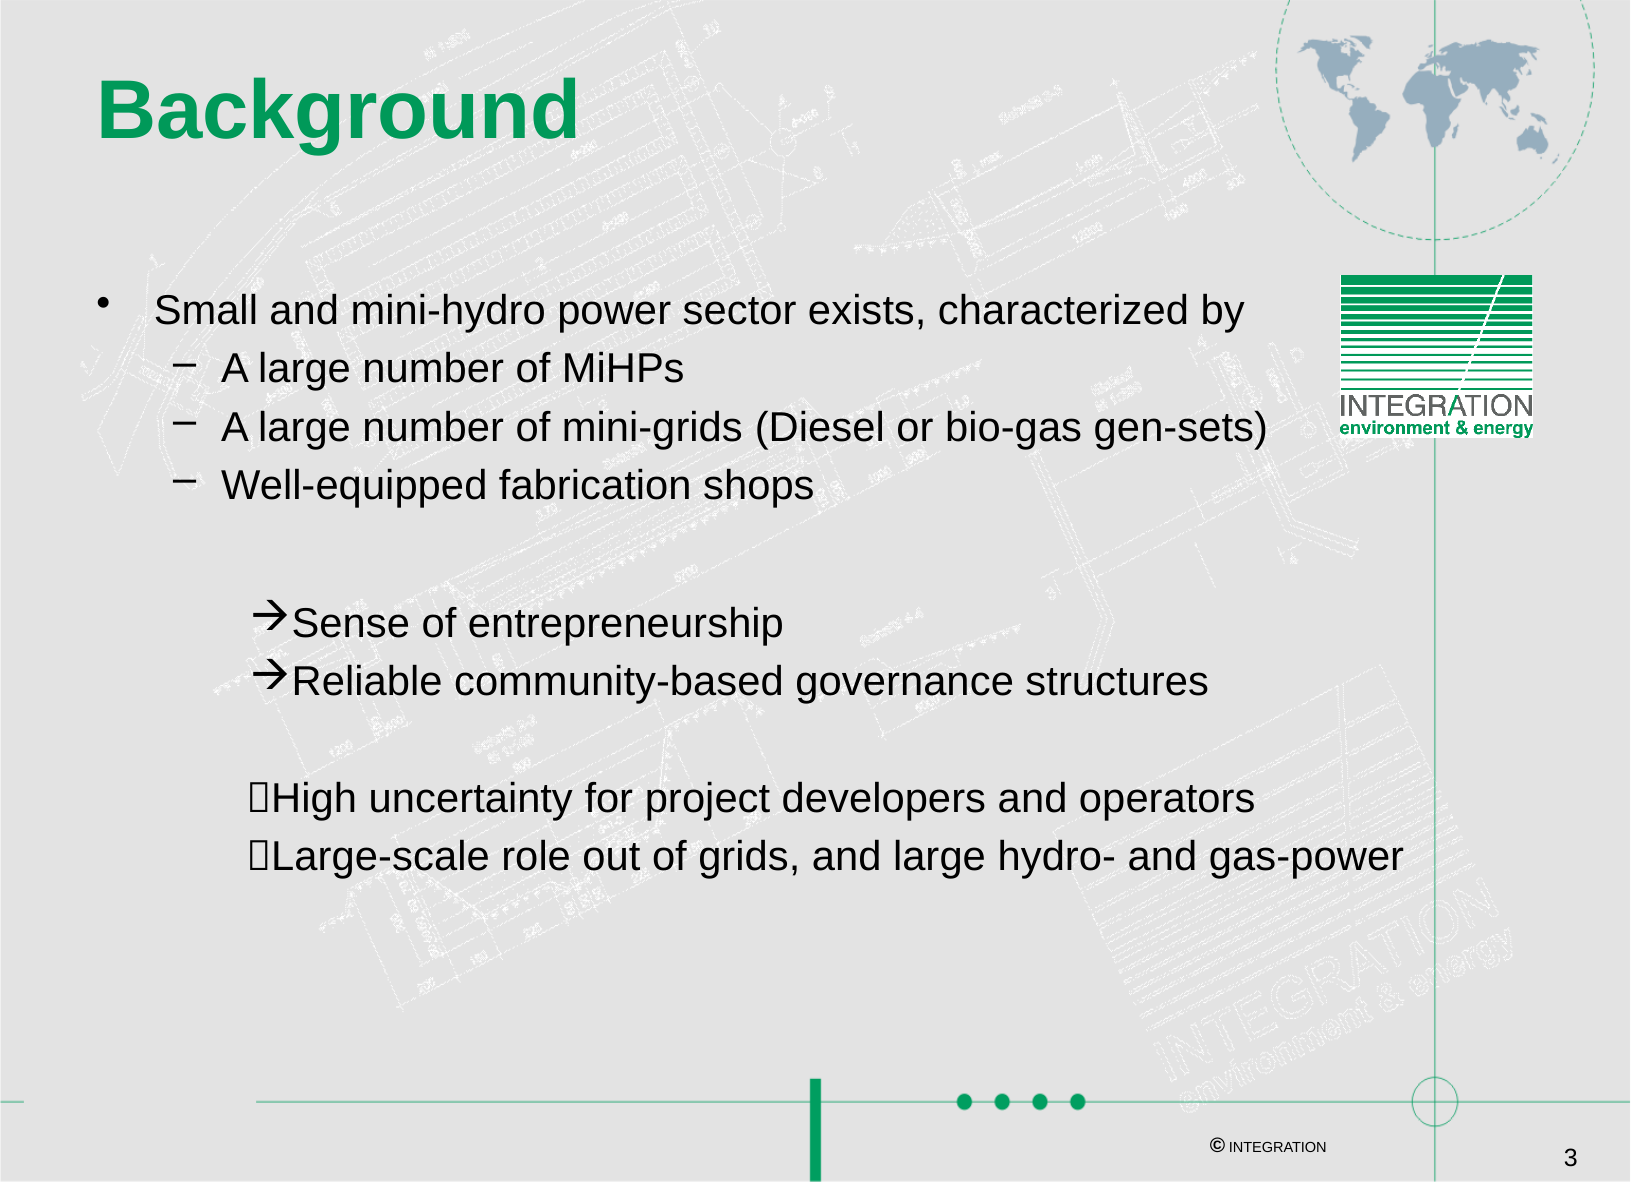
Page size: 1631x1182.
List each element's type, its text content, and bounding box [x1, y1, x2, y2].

slide_number © INTEGRATION [1194, 1073, 1437, 1154]
slide_number 3 [1437, 1073, 1594, 1154]
title Background [81, 47, 1549, 245]
list Small and mini-hydro power sector exists, characterized by A large number of MiHPs A large number of mini-grids (Diesel or bio-gas gen-sets) Well-equipped fabrication shops Sense of entrepreneurship Reliable community-based governance structures High uncertainty for project developers and operators Large-scale role out of grids, and large hydro- and gas-power [81, 275, 1437, 1056]
picture [0, 0, 1631, 1182]
